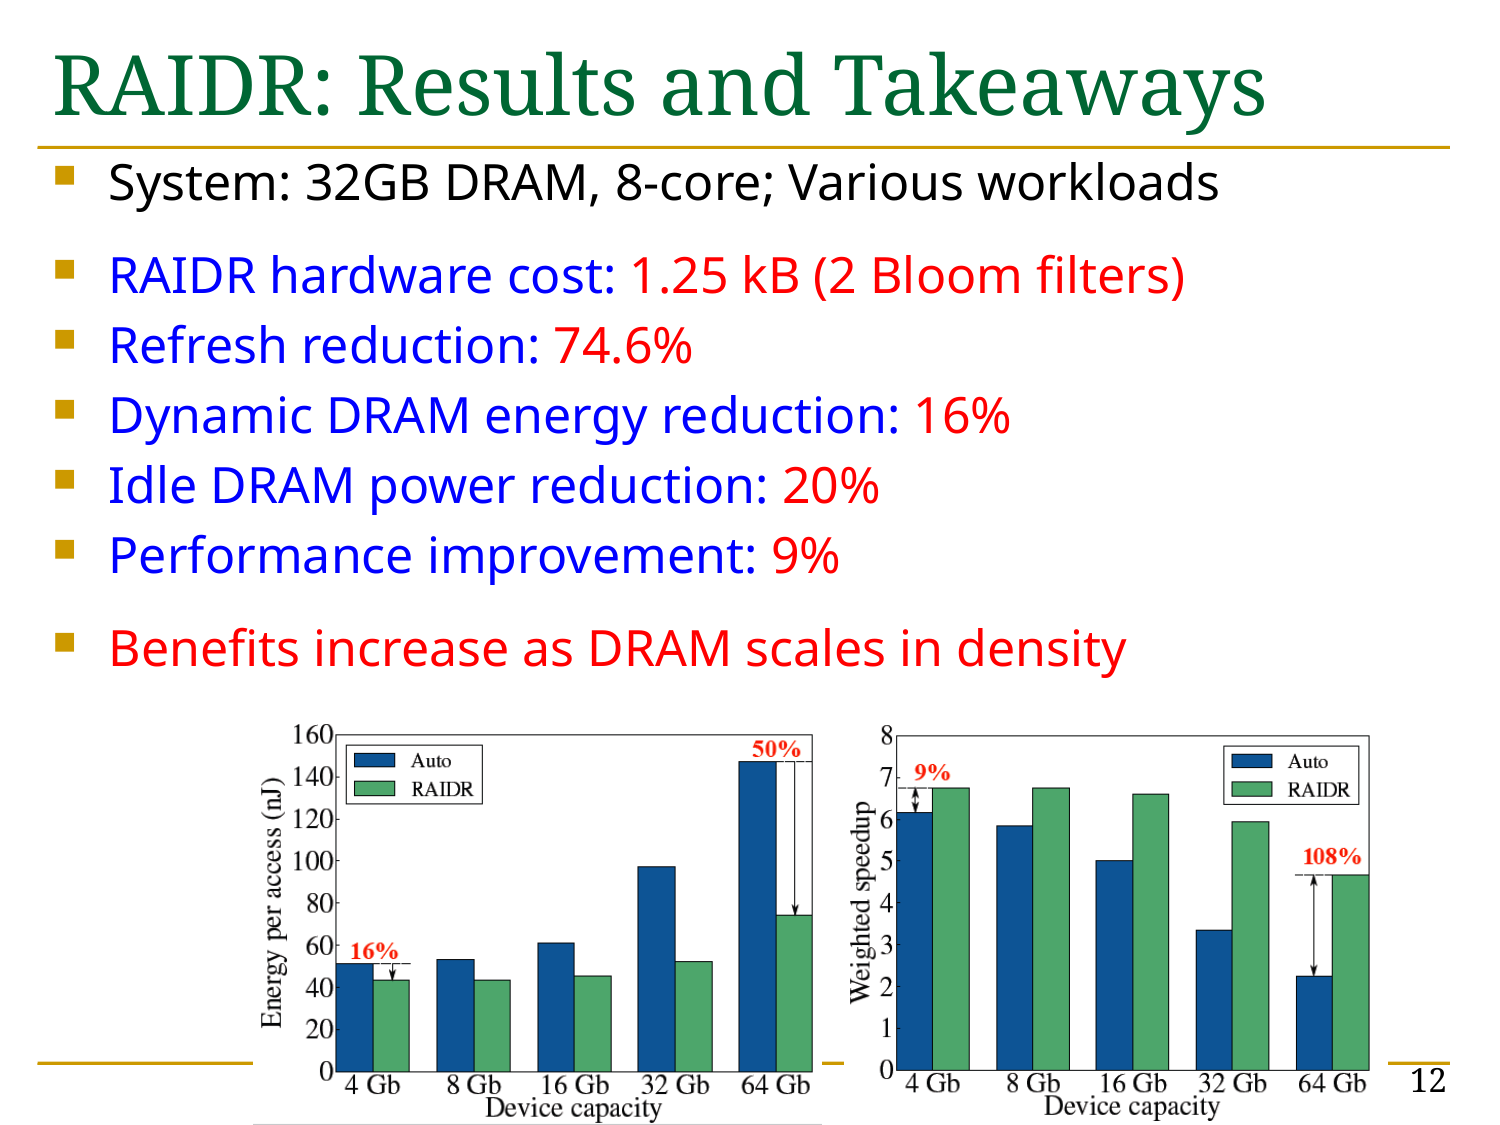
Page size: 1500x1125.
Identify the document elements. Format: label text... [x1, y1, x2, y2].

picture [253, 723, 822, 1125]
picture [844, 719, 1389, 1122]
slide_number 12 [1393, 1036, 1462, 1112]
title RAIDR: Results and Takeaways [37, 24, 1450, 142]
list System: 32GB DRAM, 8-core; Various workloads RAIDR hardware cost: 1.25 kB (2 Bloom filters) Refresh reduction: 74.6% Dynamic DRAM energy reduction: 16% Idle DRAM power reduction: 20% Performance improvement: 9% Benefits increase as DRAM scales in density [37, 142, 1483, 984]
